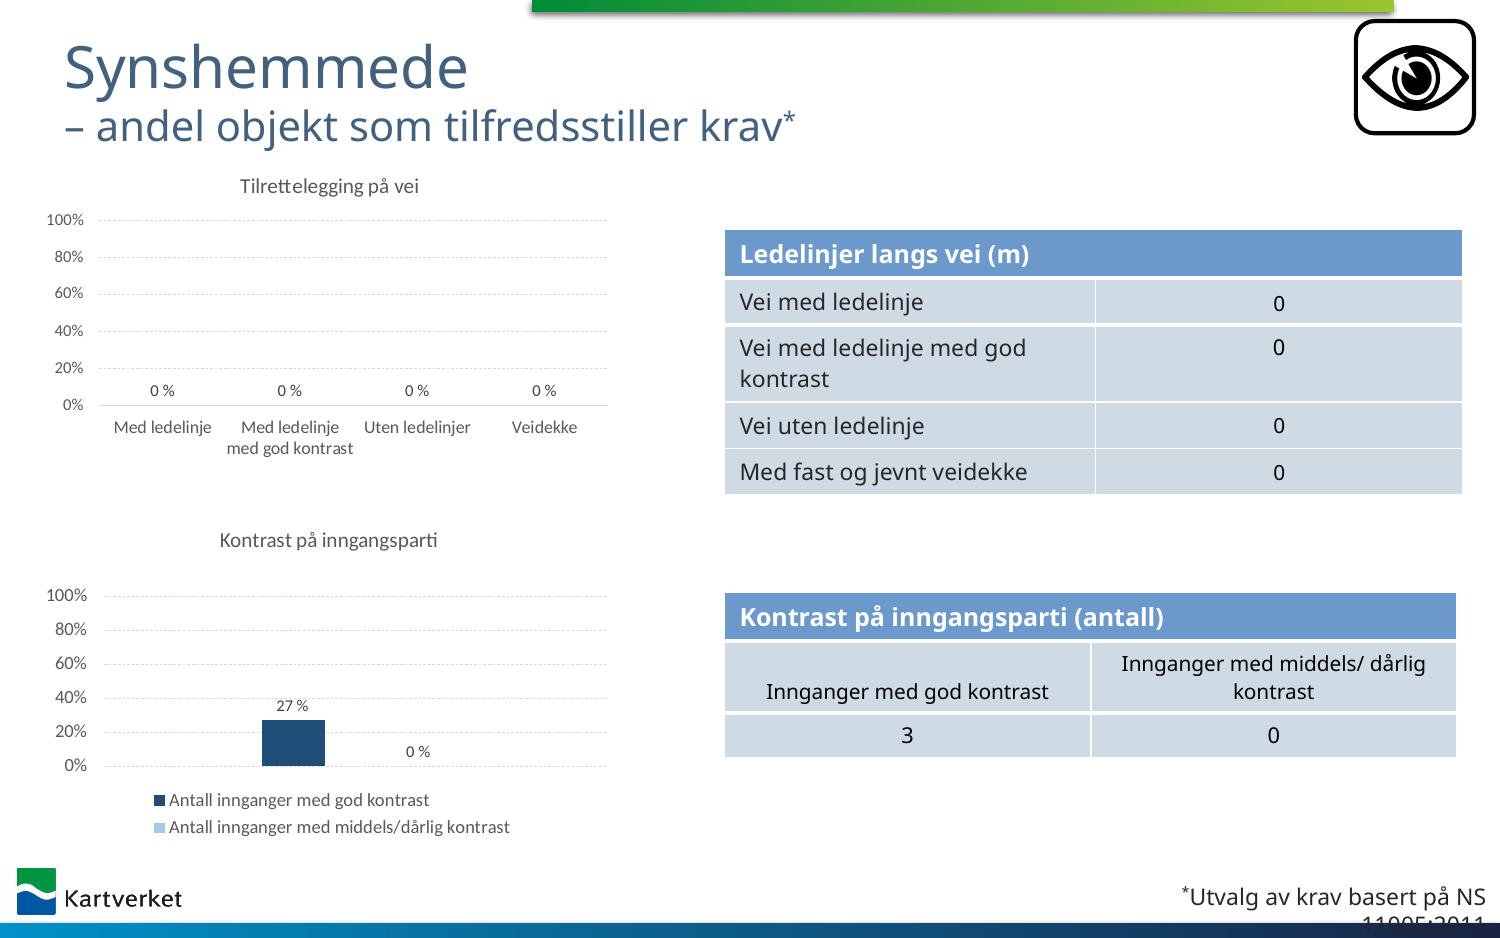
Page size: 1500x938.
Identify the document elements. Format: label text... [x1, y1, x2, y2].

text_box Synshemmede – andel objekt som tilfredsstiller krav* [49, 24, 1431, 158]
table_header Ledelinjer langs vei (m) [725, 230, 1462, 276]
table_cell 0 [1092, 715, 1456, 757]
table_cell Innganger med middels/ dårlig kontrast [1092, 643, 1456, 711]
table_cell Innganger med god kontrast [725, 643, 1090, 711]
table_cell 0 [1096, 403, 1462, 448]
table_cell Med fast og jevnt veidekke [725, 449, 1095, 494]
table_cell 0 [1096, 327, 1462, 401]
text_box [1355, 20, 1475, 134]
picture [41, 166, 618, 492]
table_cell Vei med ledelinje med god kontrast [725, 327, 1095, 401]
picture [41, 520, 617, 846]
table_cell 0 [1096, 449, 1462, 494]
table_header Kontrast på inngangsparti (antall) [725, 593, 1456, 639]
table_cell Vei med ledelinje [725, 280, 1095, 323]
table_cell 0 [1096, 280, 1462, 323]
text_box *Utvalg av krav basert på NS 11005:2011 [1068, 873, 1500, 938]
table_cell 3 [725, 715, 1090, 757]
table_cell Vei uten ledelinje [725, 403, 1095, 448]
